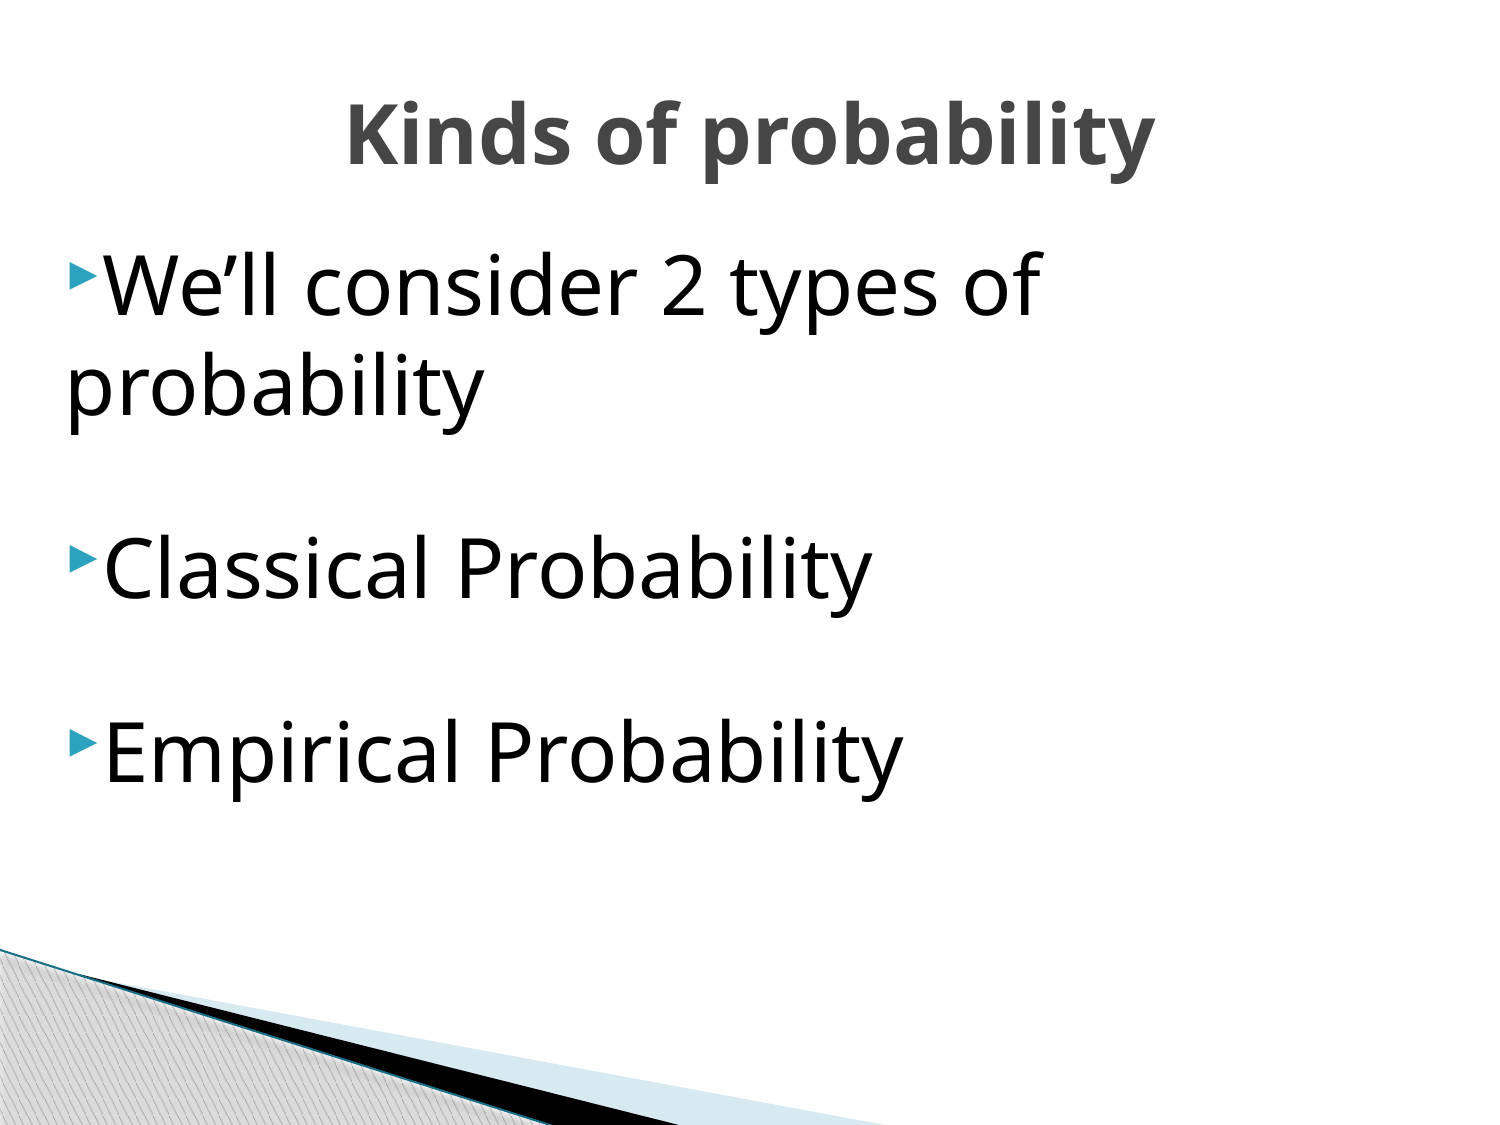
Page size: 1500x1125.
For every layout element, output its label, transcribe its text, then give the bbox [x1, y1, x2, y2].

list We’ll consider 2 types of probability Classical Probability Empirical Probability [50, 224, 1463, 1038]
title Kinds of probability [75, 50, 1425, 213]
